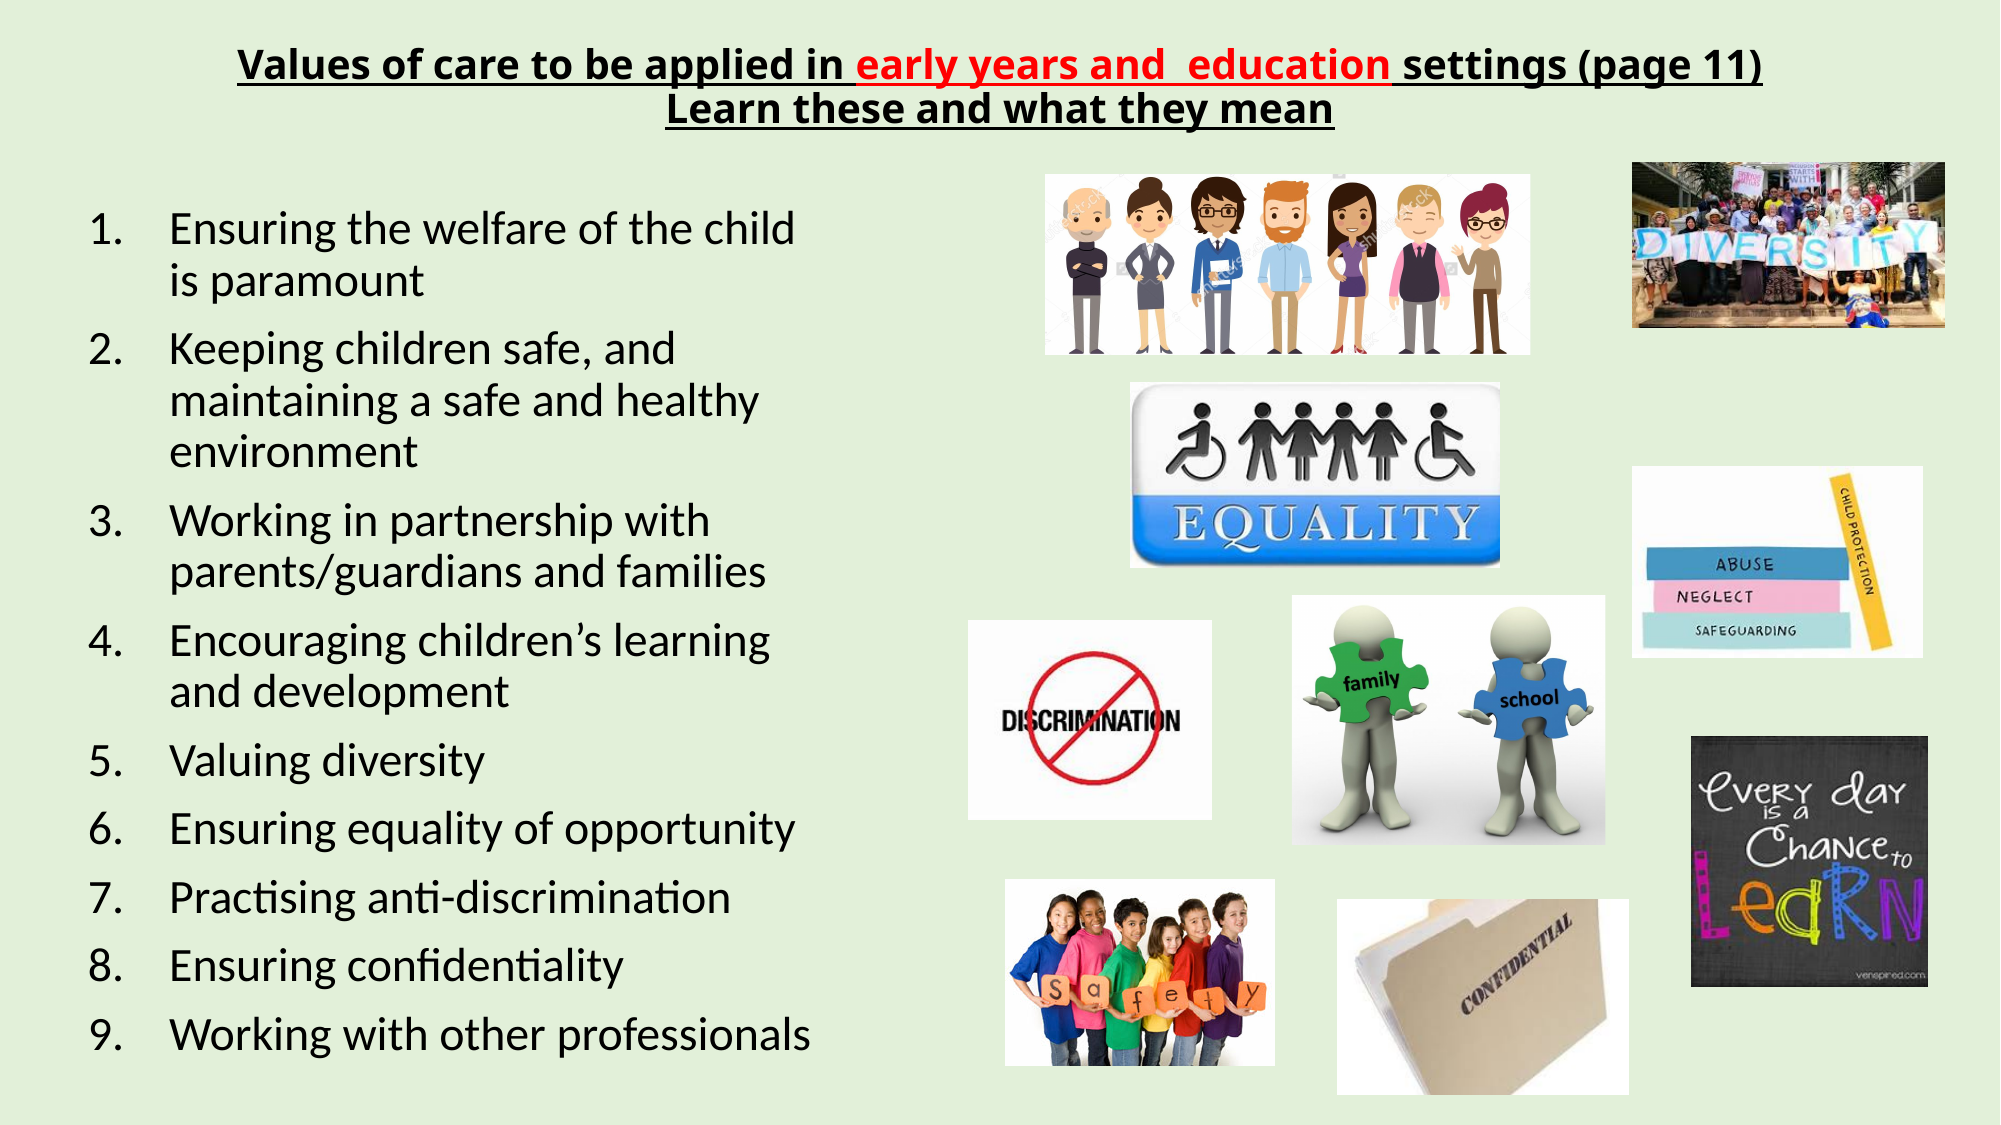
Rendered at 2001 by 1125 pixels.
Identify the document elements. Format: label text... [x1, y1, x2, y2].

picture [968, 620, 1212, 820]
picture [1337, 899, 1629, 1095]
picture [1632, 162, 1945, 328]
picture [1632, 466, 1923, 658]
picture [1045, 174, 1531, 355]
list Ensuring the welfare of the child is paramount Keeping children safe, and maintaining a safe and healthy environment Working in partnership with parents/guardians and families Encouraging children’s learning and development Valuing diversity Ensuring equality of opportunity Practising anti-discrimination Ensuring confidentiality Working with other professionals [72, 195, 833, 1079]
picture [1291, 595, 1606, 845]
title Values of care to be applied in early years and education settings (page 11) Learn these and what they mean [137, 22, 1863, 155]
picture [1691, 736, 1928, 987]
picture [1130, 382, 1500, 568]
picture [1005, 879, 1275, 1066]
